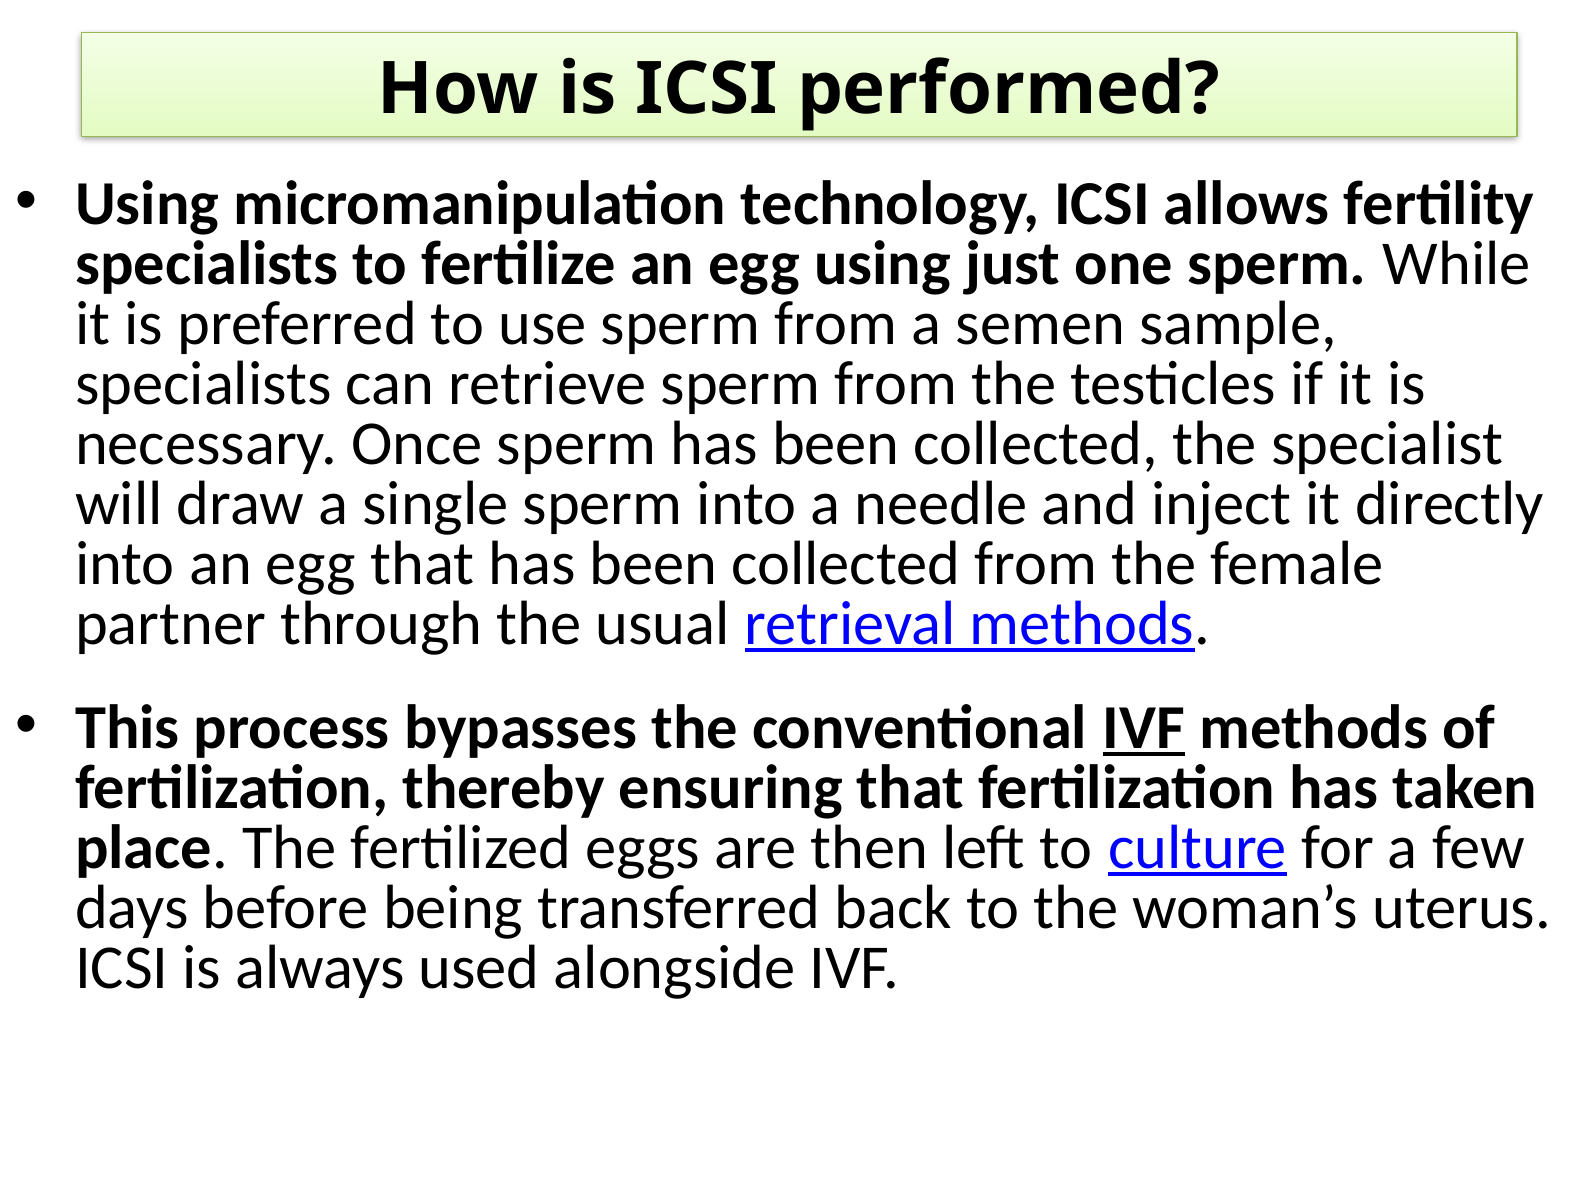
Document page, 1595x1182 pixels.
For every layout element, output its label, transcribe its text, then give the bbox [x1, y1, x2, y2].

title How is ICSI performed? [81, 32, 1518, 137]
list Using micromanipulation technology, ICSI allows fertility specialists to fertilize an egg using just one sperm. While it is preferred to use sperm from a semen sample, specialists can retrieve sperm from the testicles if it is necessary. Once sperm has been collected, the specialist will draw a single sperm into a needle and inject it directly into an egg that has been collected from the female partner through the usual retrieval methods. This process bypasses the conventional IVF methods of fertilization, thereby ensuring that fertilization has taken place. The fertilized eggs are then left to culture for a few days before being transferred back to the woman’s uterus. ICSI is always used alongside IVF. [0, 168, 1595, 1182]
